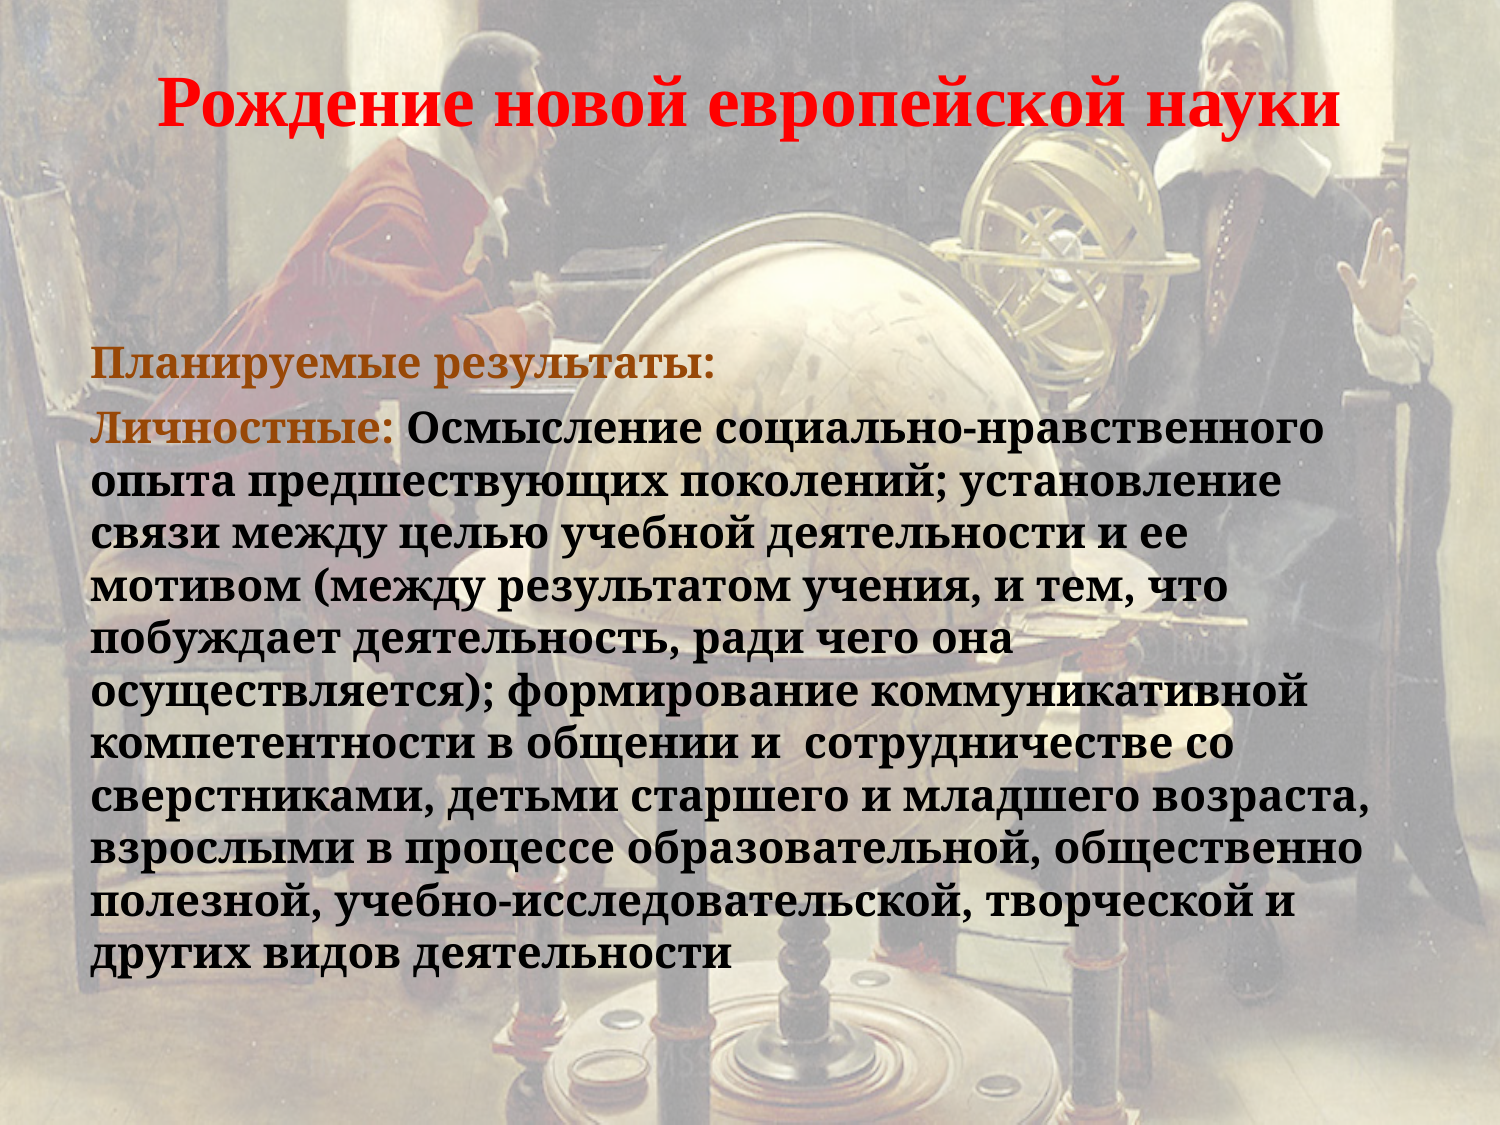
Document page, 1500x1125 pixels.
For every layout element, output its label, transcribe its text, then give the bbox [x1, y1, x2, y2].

list Планируемые результаты: Личностные: Осмысление социально-нравственного опыта предшествующих поколений; установление связи между целью учебной деятельности и ее мотивом (между результатом учения, и тем, что побуждает деятельность, ради чего она осуществляется); формирование коммуникативной компетентности в общении и сотрудничестве со сверстниками, детьми старшего и младшего возраста, взрослыми в процессе образовательной, общественно полезной, учебно-исследовательской, творческой и других видов деятельности [75, 262, 1425, 1005]
title Рождение новой европейской науки [75, 45, 1425, 149]
